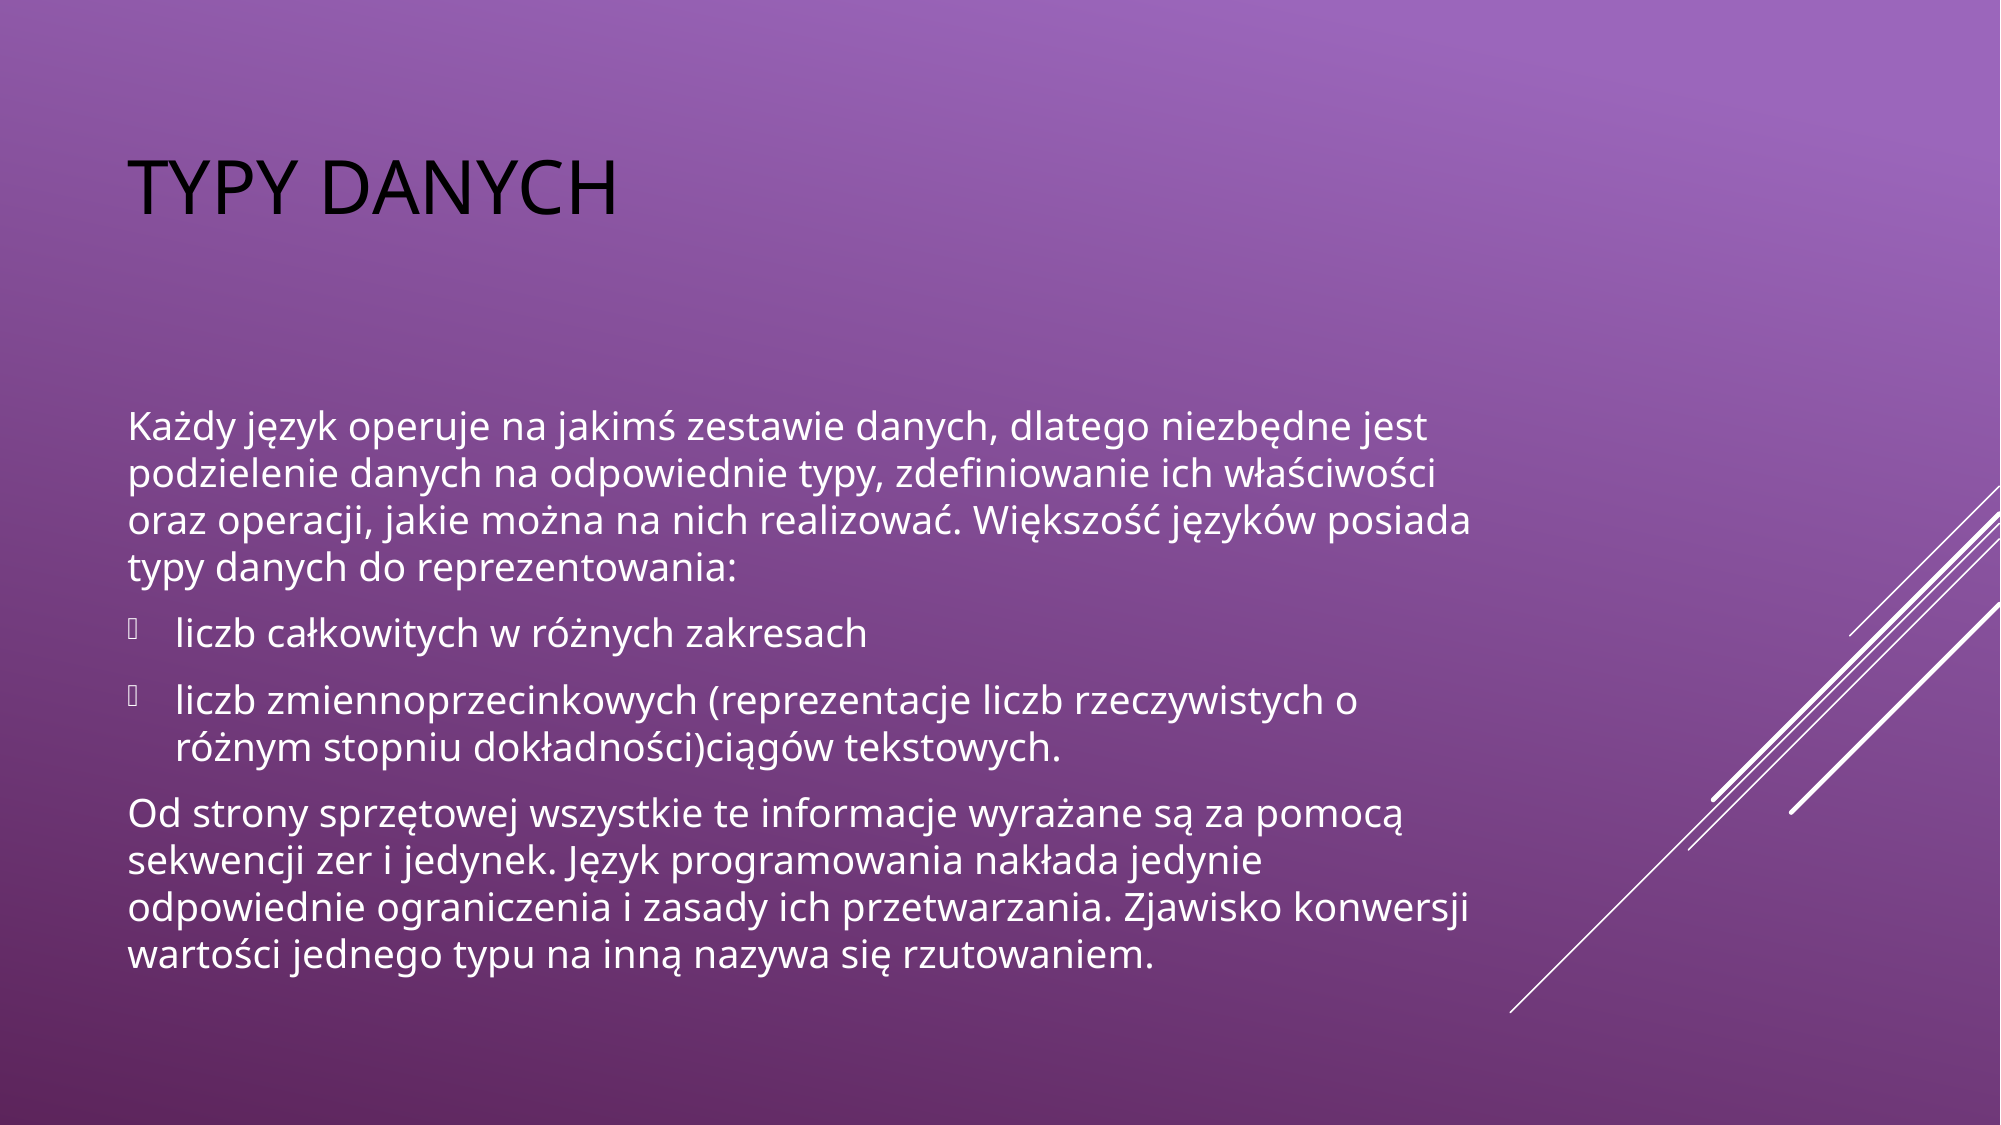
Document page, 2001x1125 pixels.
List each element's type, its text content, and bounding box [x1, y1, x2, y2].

list Każdy język operuje na jakimś zestawie danych, dlatego niezbędne jest podzielenie danych na odpowiednie typy, zdefiniowanie ich właściwości oraz operacji, jakie można na nich realizować. Większość języków posiada typy danych do reprezentowania: liczb całkowitych w różnych zakresach liczb zmiennoprzecinkowych (reprezentacje liczb rzeczywistych o różnym stopniu dokładności)ciągów tekstowych. Od strony sprzętowej wszystkie te informacje wyrażane są za pomocą sekwencji zer i jedynek. Język programowania nakłada jedynie odpowiednie ograniczenia i zasady ich przetwarzania. Zjawisko konwersji wartości jednego typu na inną nazywa się rzutowaniem. [112, 392, 1513, 986]
title Typy danych [112, 61, 1513, 309]
